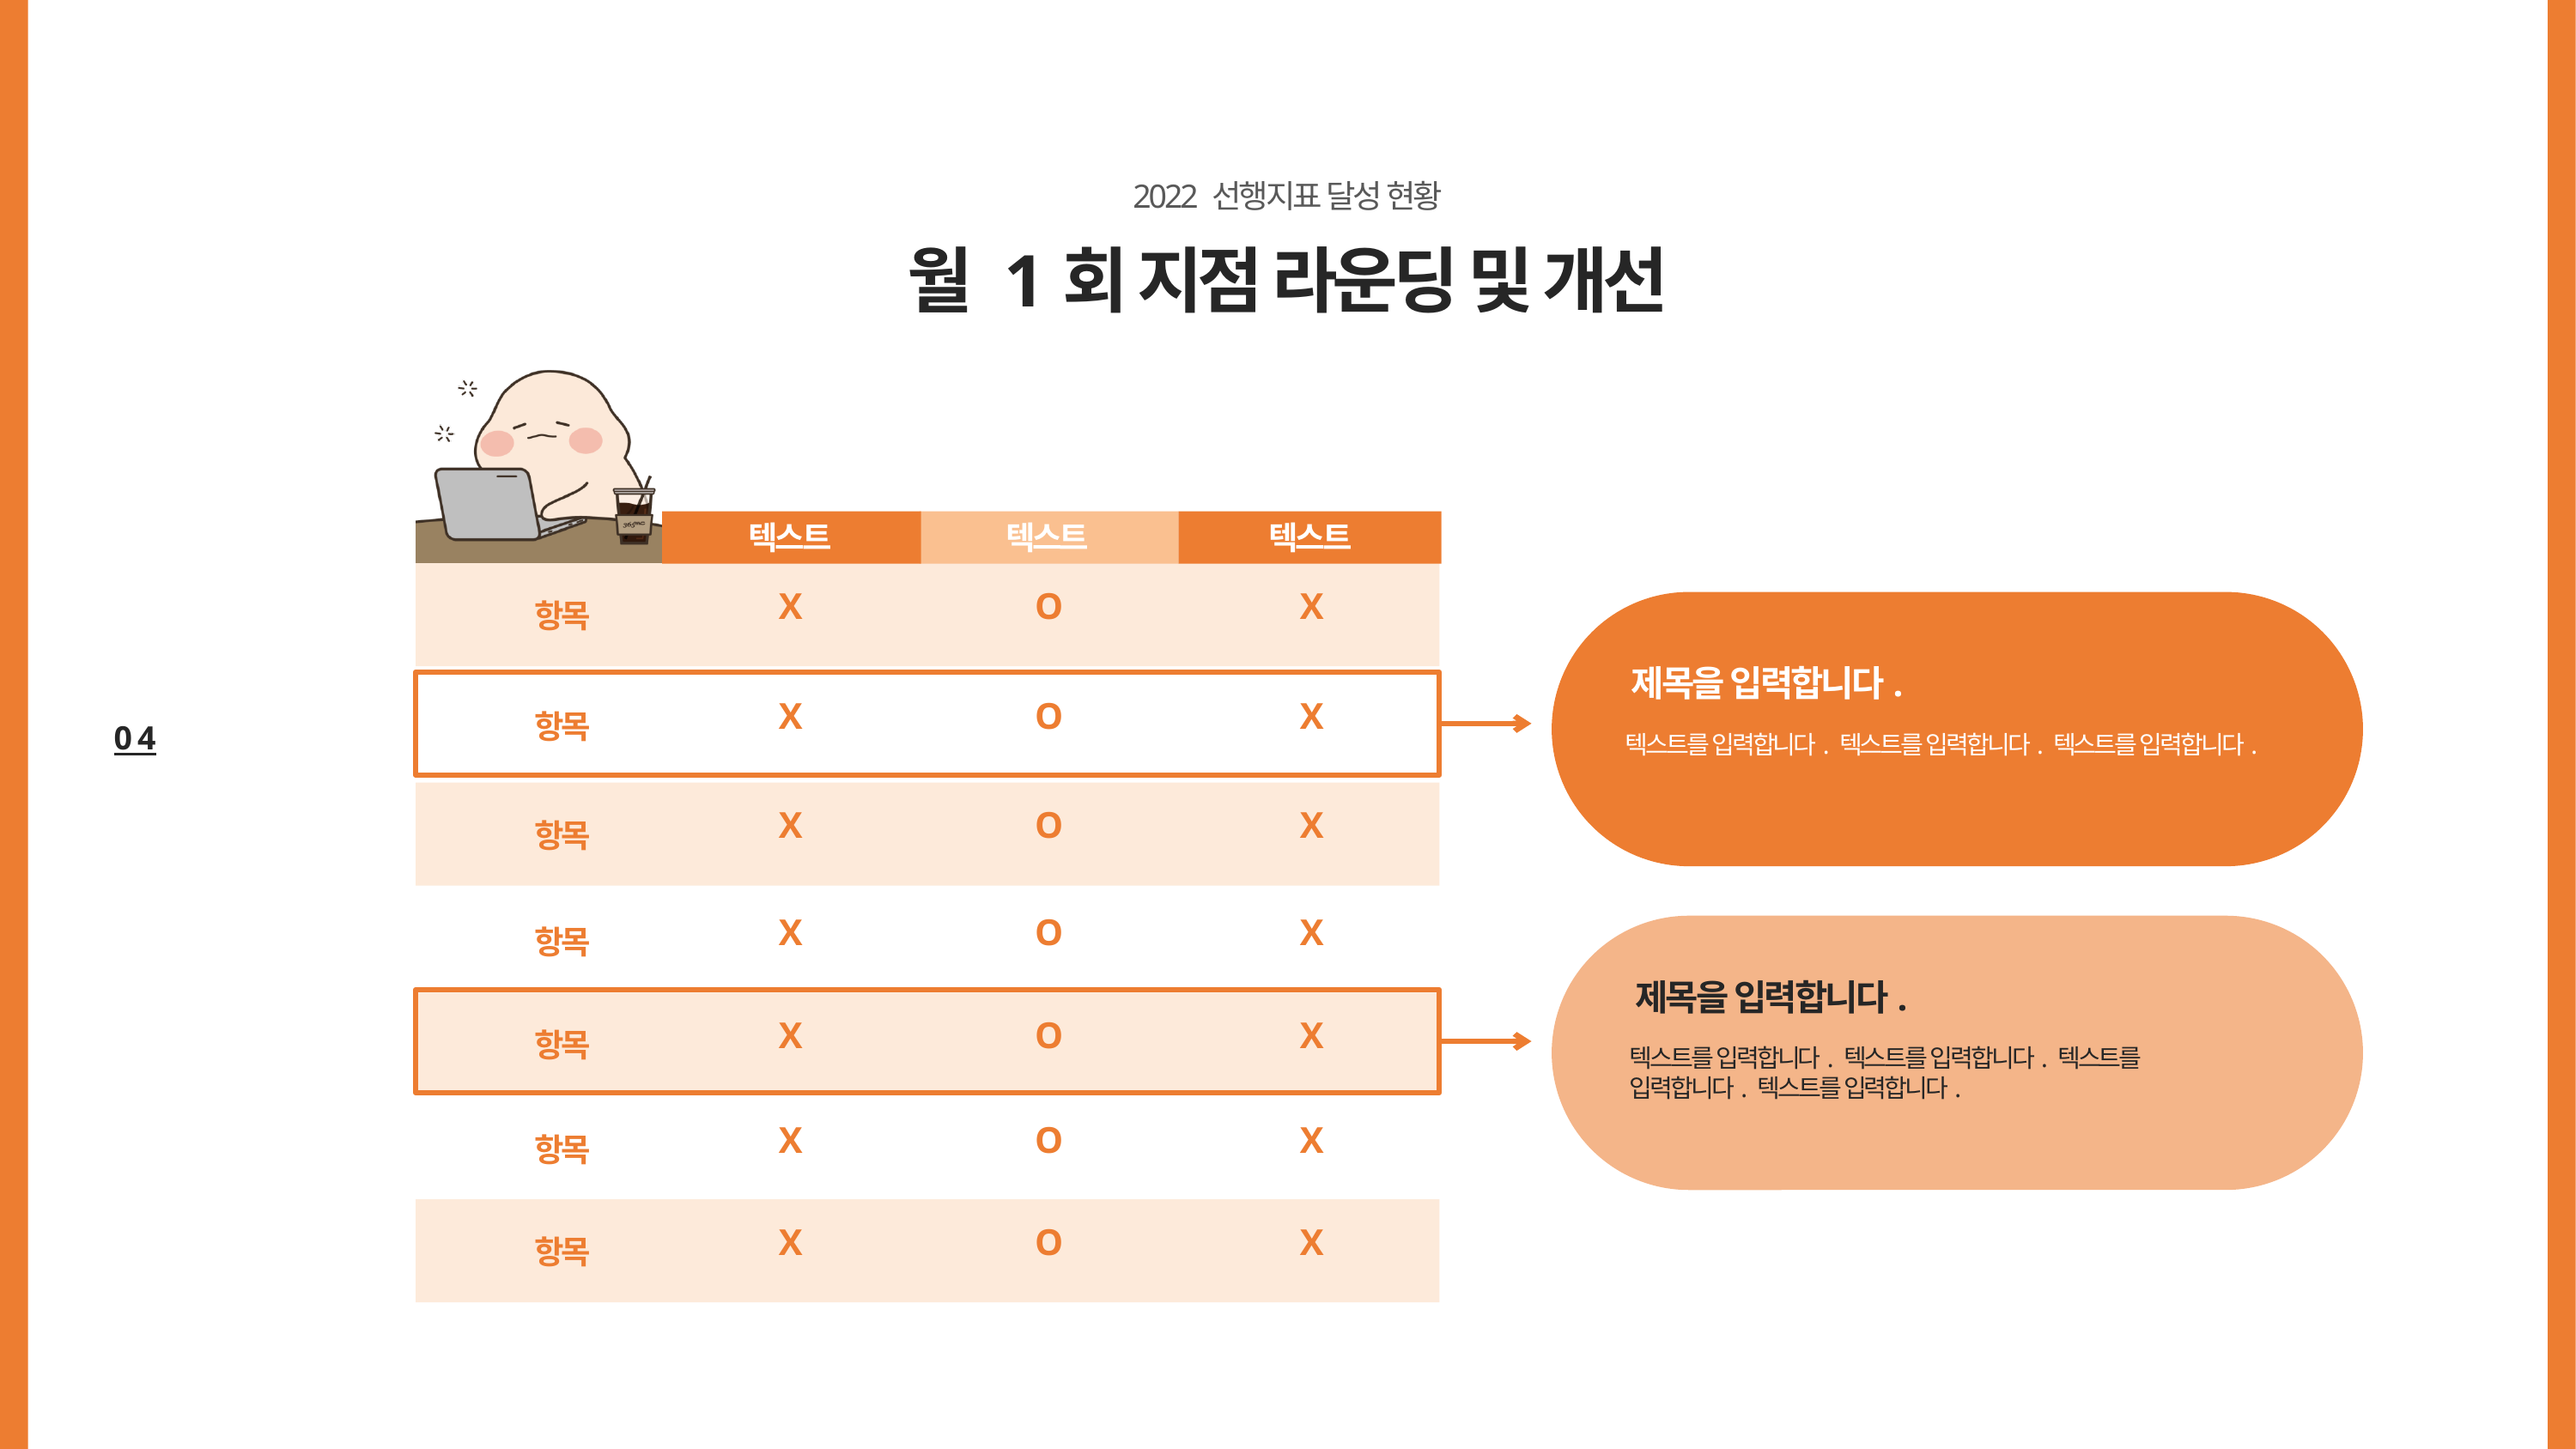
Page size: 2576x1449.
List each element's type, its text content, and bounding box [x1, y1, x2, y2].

text_box [414, 781, 1441, 888]
picture [416, 350, 663, 564]
text_box [1180, 509, 1443, 566]
text_box O [1022, 1111, 1077, 1167]
text_box 항목 [521, 1123, 605, 1175]
text_box [923, 509, 1180, 566]
text_box [1549, 590, 2366, 869]
text_box X [765, 1213, 816, 1270]
text_box 월 1회 지점 라운딩 및 개선 [887, 225, 1688, 330]
text_box X [765, 903, 816, 960]
text_box X [765, 1111, 816, 1167]
text_box [414, 670, 1441, 777]
text_box X [765, 577, 816, 634]
text_box 텍스트 [1255, 511, 1365, 563]
text_box 제목을 입력합니다. [1622, 967, 1921, 1024]
text_box [414, 1197, 1441, 1304]
text_box 항목 [521, 589, 605, 641]
text_box [414, 988, 1441, 1094]
text_box X [1286, 903, 1337, 960]
text_box X [1286, 577, 1337, 634]
text_box O [1022, 796, 1077, 852]
text_box O [1022, 903, 1077, 960]
text_box 텍스트 [735, 511, 845, 563]
text_box [1549, 913, 2366, 1192]
text_box 제목을 입력합니다. [1618, 653, 1917, 710]
text_box 텍스트를 입력합니다. 텍스트를 입력합니다. 텍스트를 입력합니다. [1612, 722, 2303, 766]
text_box 2022 선행지표 달성 현황 [1113, 166, 1462, 225]
text_box 텍스트를 입력합니다. 텍스트를 입력합니다. 텍스트를 입력합니다. 텍스트를 입력합니다. [1616, 1036, 2191, 1110]
text_box O [1022, 577, 1077, 634]
text_box O [1022, 1213, 1077, 1270]
text_box X [1286, 796, 1337, 852]
text_box [0, 0, 30, 1449]
text_box X [1286, 1111, 1337, 1167]
text_box X [1286, 1213, 1337, 1270]
text_box 04 [94, 688, 176, 767]
text_box [414, 566, 1441, 668]
text_box 텍스트 [993, 511, 1103, 563]
text_box 항목 [521, 1225, 605, 1277]
text_box [2546, 0, 2576, 1449]
text_box 항목 [521, 809, 605, 860]
text_box X [765, 796, 816, 852]
text_box 항목 [521, 915, 605, 967]
text_box [665, 509, 923, 566]
